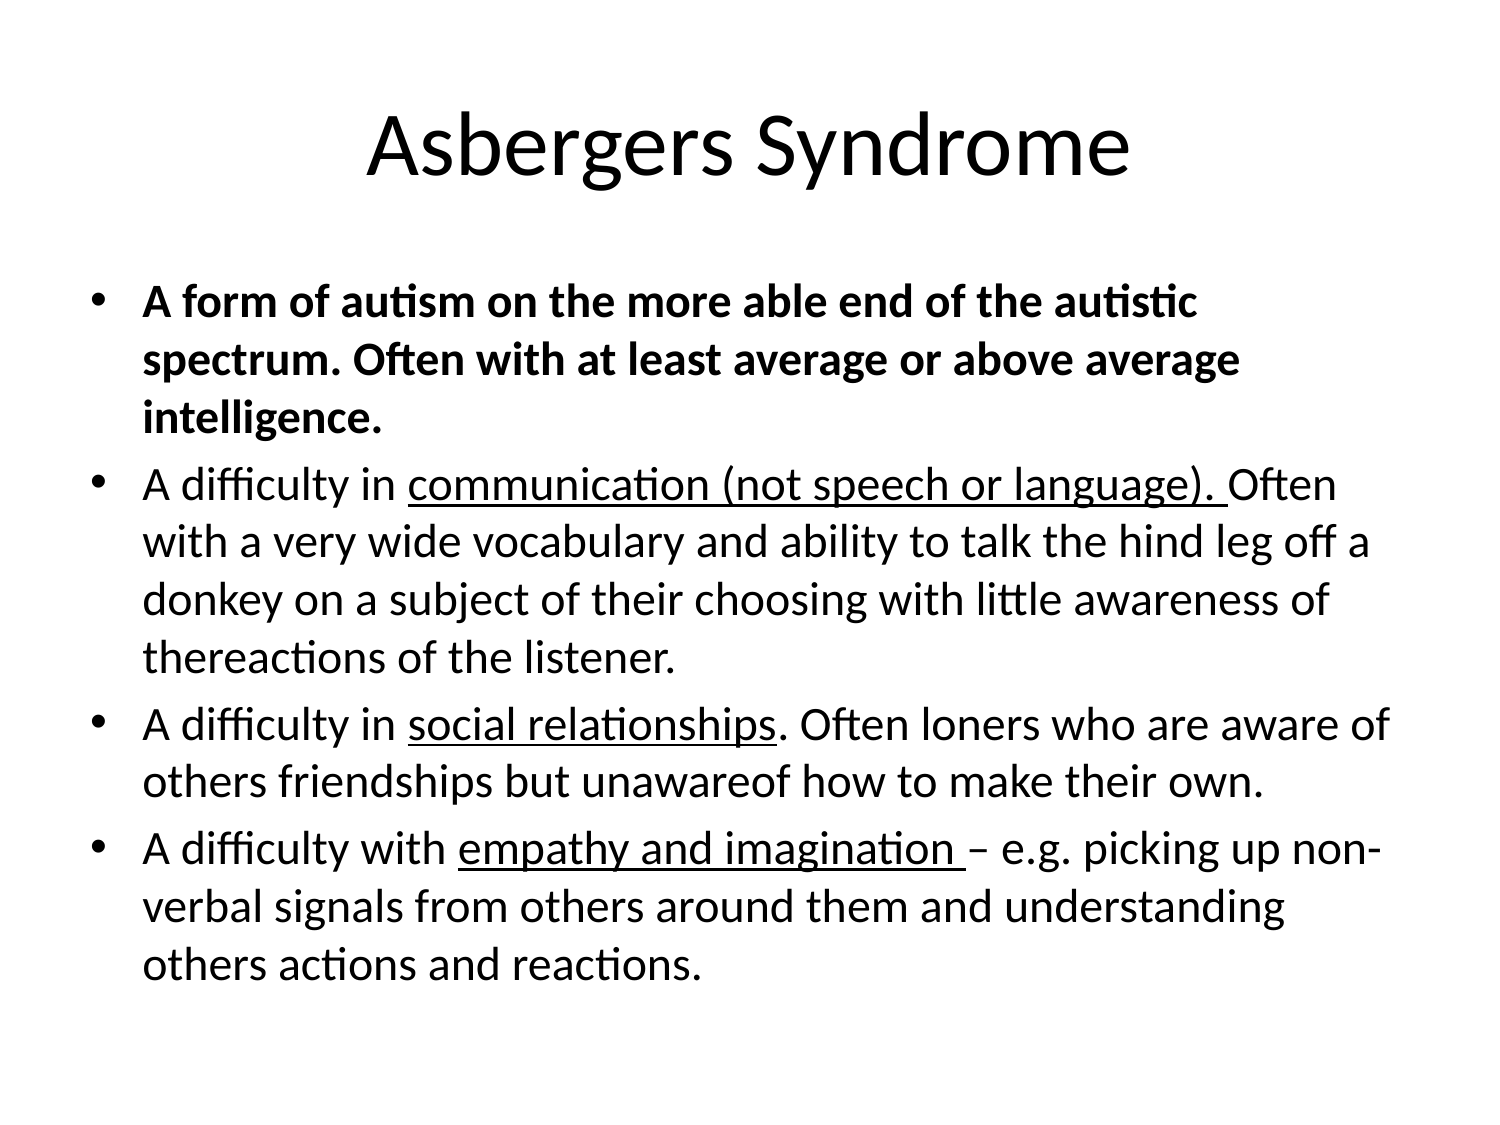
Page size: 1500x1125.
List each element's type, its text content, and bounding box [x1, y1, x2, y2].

list A form of autism on the more able end of the autistic spectrum. Often with at least average or above average intelligence. A difficulty in communication (not speech or language). Often with a very wide vocabulary and ability to talk the hind leg off a donkey on a subject of their choosing with little awareness of thereactions of the listener. A difficulty in social relationships. Often loners who are aware of others friendships but unawareof how to make their own. A difficulty with empathy and imagination – e.g. picking up non-verbal signals from others around them and understanding others actions and reactions. [74, 262, 1426, 1006]
title Asbergers Syndrome [74, 44, 1426, 233]
